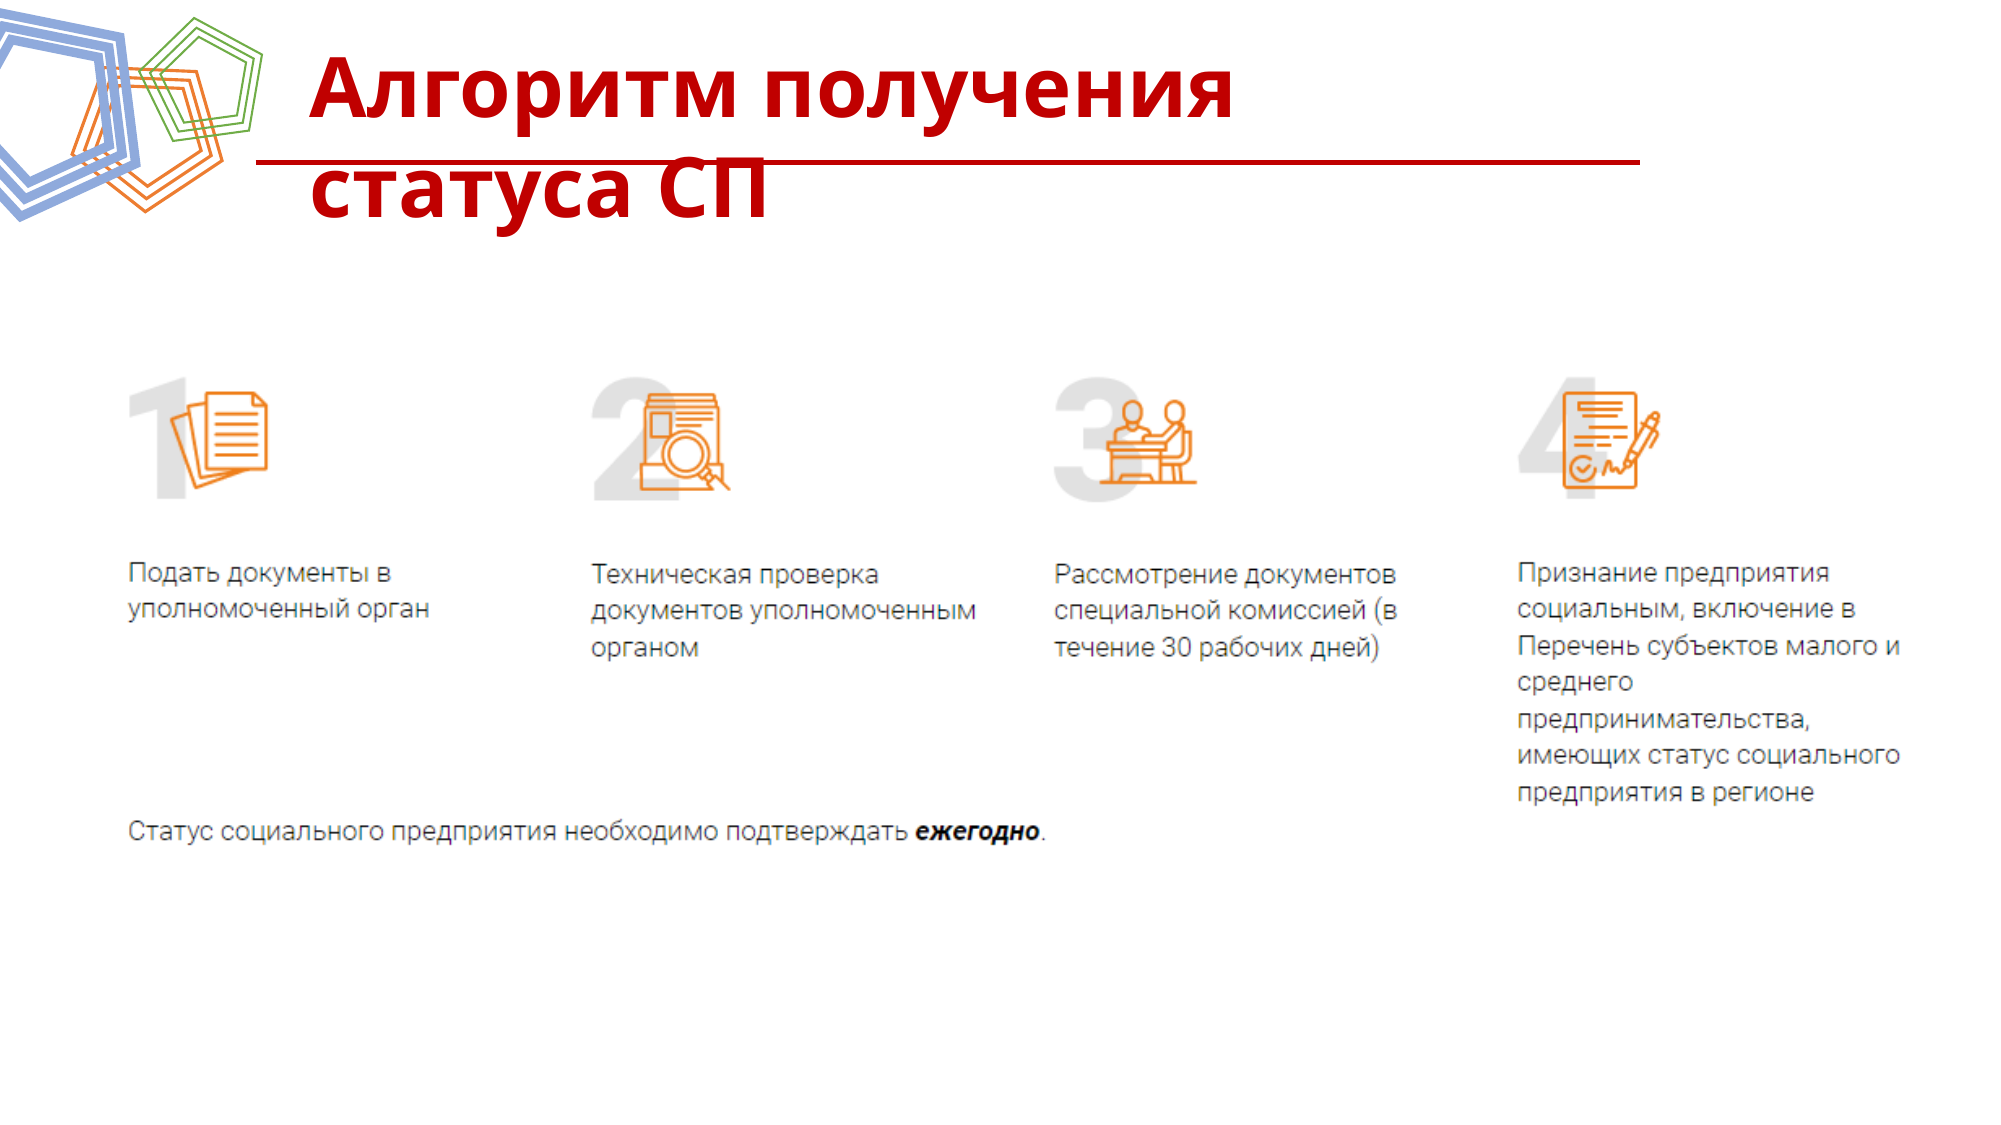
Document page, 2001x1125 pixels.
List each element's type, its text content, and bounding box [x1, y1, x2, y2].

text_box Алгоритм получения статуса СП [294, 26, 1495, 162]
text_box Алгоритм получения статуса СП [294, 163, 1495, 242]
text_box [0, 0, 268, 207]
picture [102, 335, 1941, 862]
